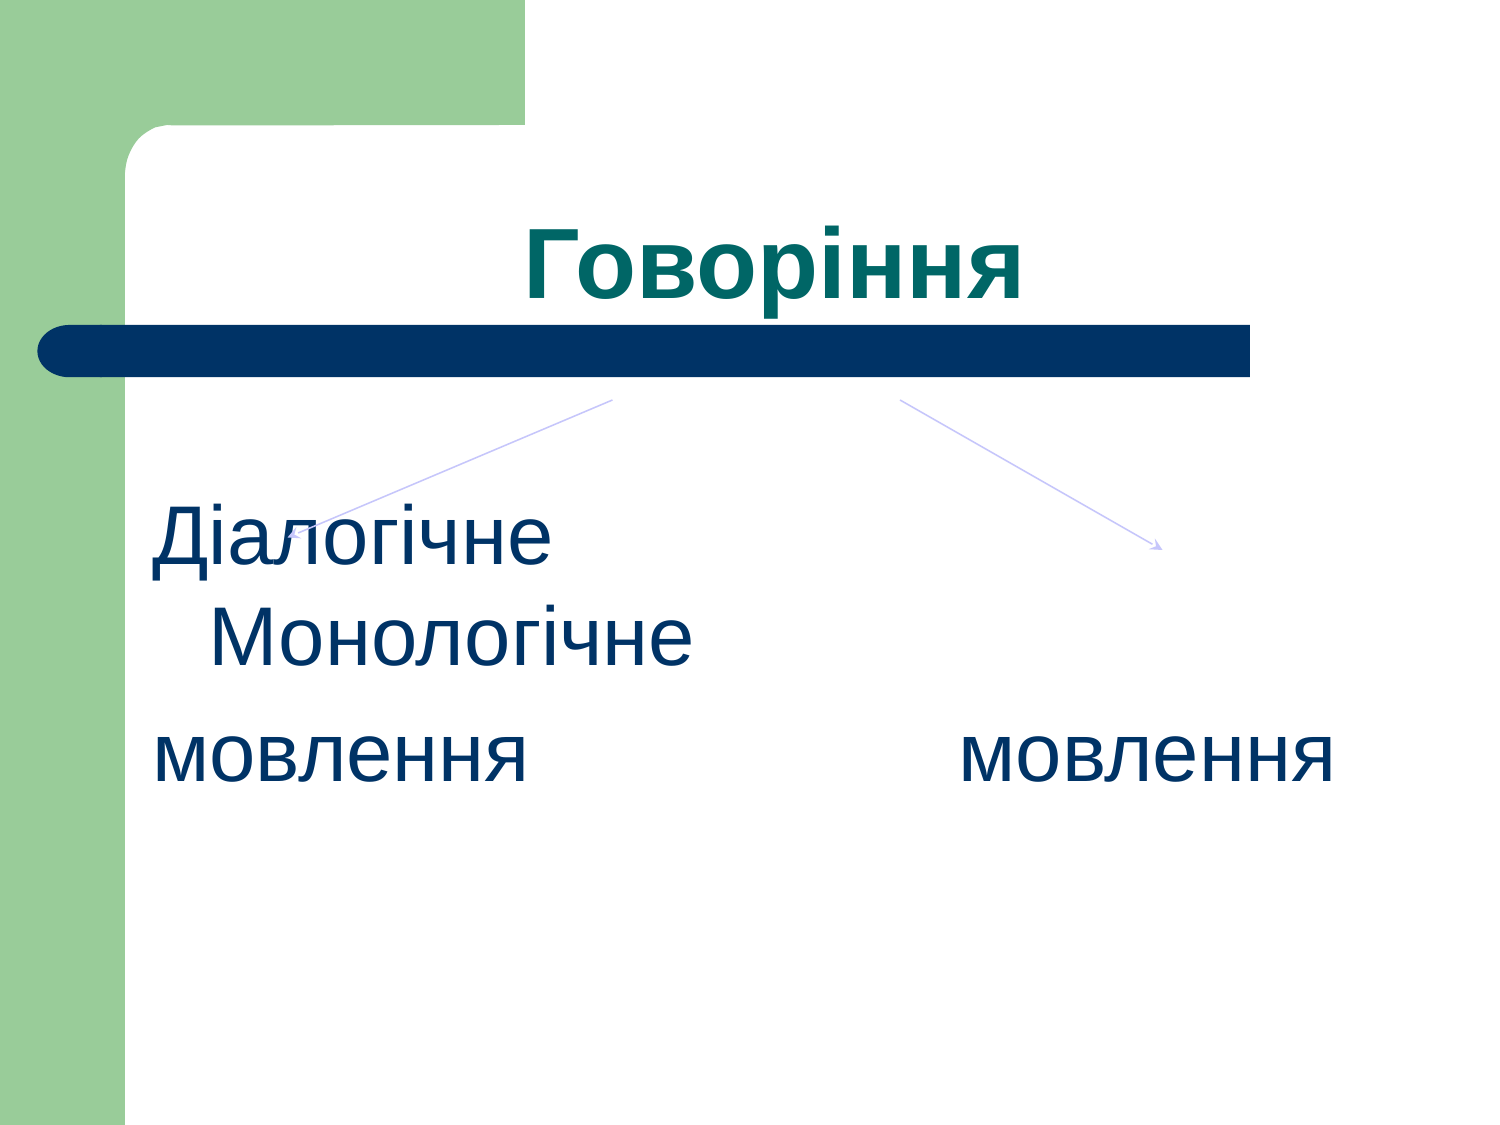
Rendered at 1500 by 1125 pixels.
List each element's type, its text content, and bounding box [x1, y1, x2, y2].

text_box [287, 399, 613, 538]
title Говоріння [125, 125, 1425, 313]
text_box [899, 399, 1163, 551]
list Діалогічне Монологічне мовлення мовлення [137, 387, 1400, 999]
